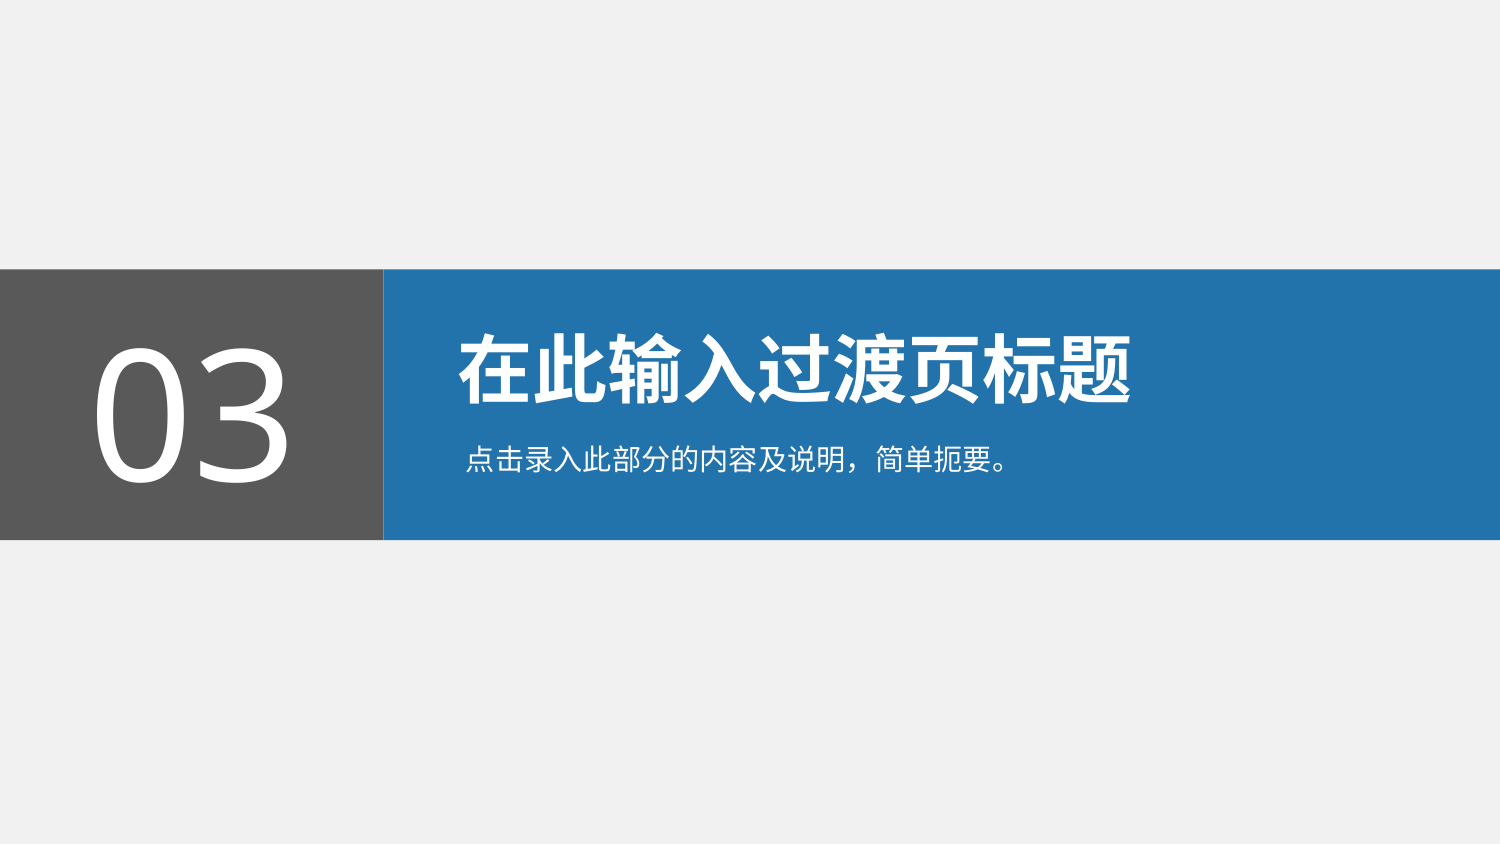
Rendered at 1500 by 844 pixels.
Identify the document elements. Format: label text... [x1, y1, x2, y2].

text_box 在此输入过渡页标题 [442, 315, 1240, 421]
text_box 03 [73, 290, 313, 526]
text_box [0, 267, 386, 542]
text_box 点击录入此部分的内容及说明，简单扼要。 [451, 433, 1240, 484]
text_box [386, 269, 1500, 541]
